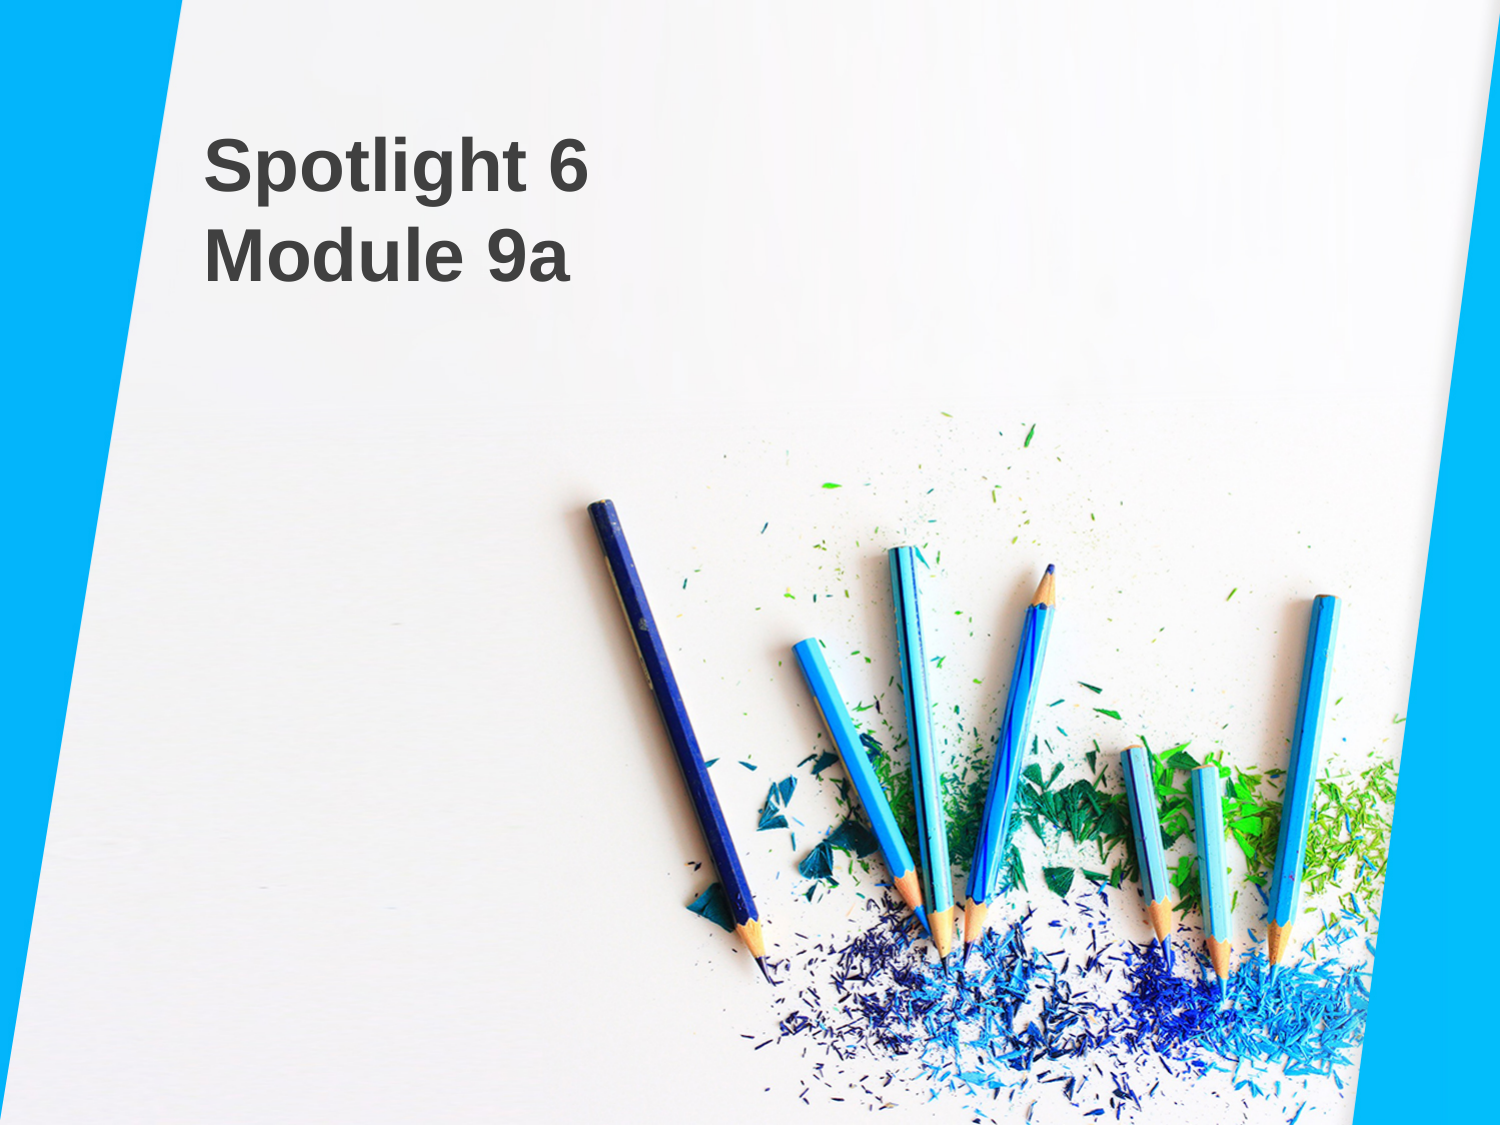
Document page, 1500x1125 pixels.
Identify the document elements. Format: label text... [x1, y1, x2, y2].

text_box Spotlight 6 Module 9a [188, 108, 975, 304]
picture [0, 0, 1500, 1125]
